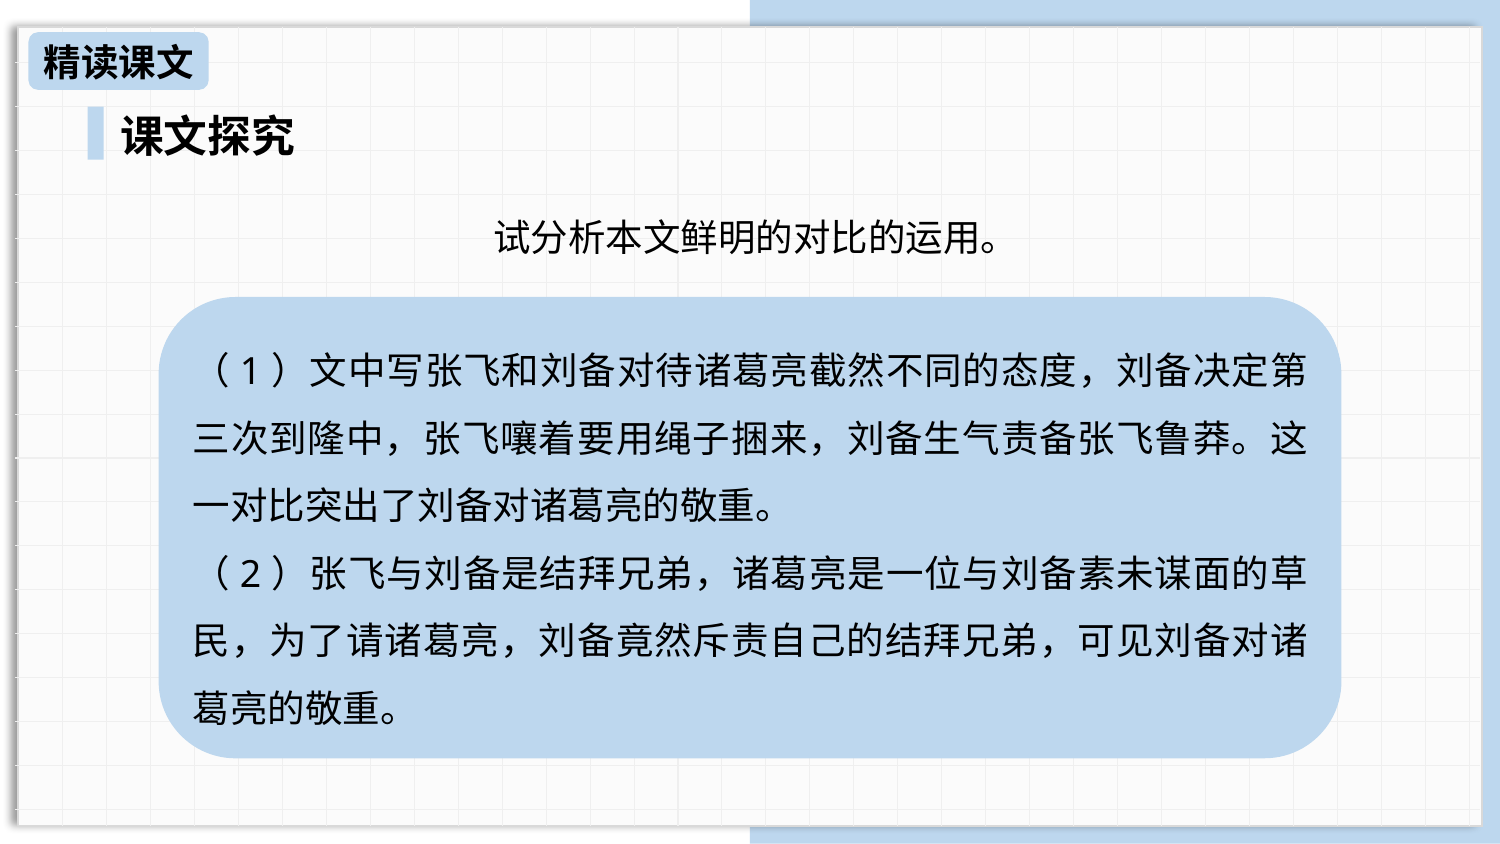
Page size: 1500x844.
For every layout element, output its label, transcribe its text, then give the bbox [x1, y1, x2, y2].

text_box （1）文中写张飞和刘备对待诸葛亮截然不同的态度，刘备决定第三次到隆中，张飞嚷着要用绳子捆来，刘备生气责备张飞鲁莽。这一对比突出了刘备对诸葛亮的敬重。 （2）张飞与刘备是结拜兄弟，诸葛亮是一位与刘备素未谋面的草民，为了请诸葛亮，刘备竟然斥责自己的结拜兄弟，可见刘备对诸葛亮的敬重。 [158, 296, 1342, 759]
text_box [86, 106, 105, 161]
text_box 精读课文 [27, 31, 210, 91]
text_box 试分析本文鲜明的对比的运用。 [477, 181, 1079, 269]
text_box 课文探究 [109, 102, 307, 167]
